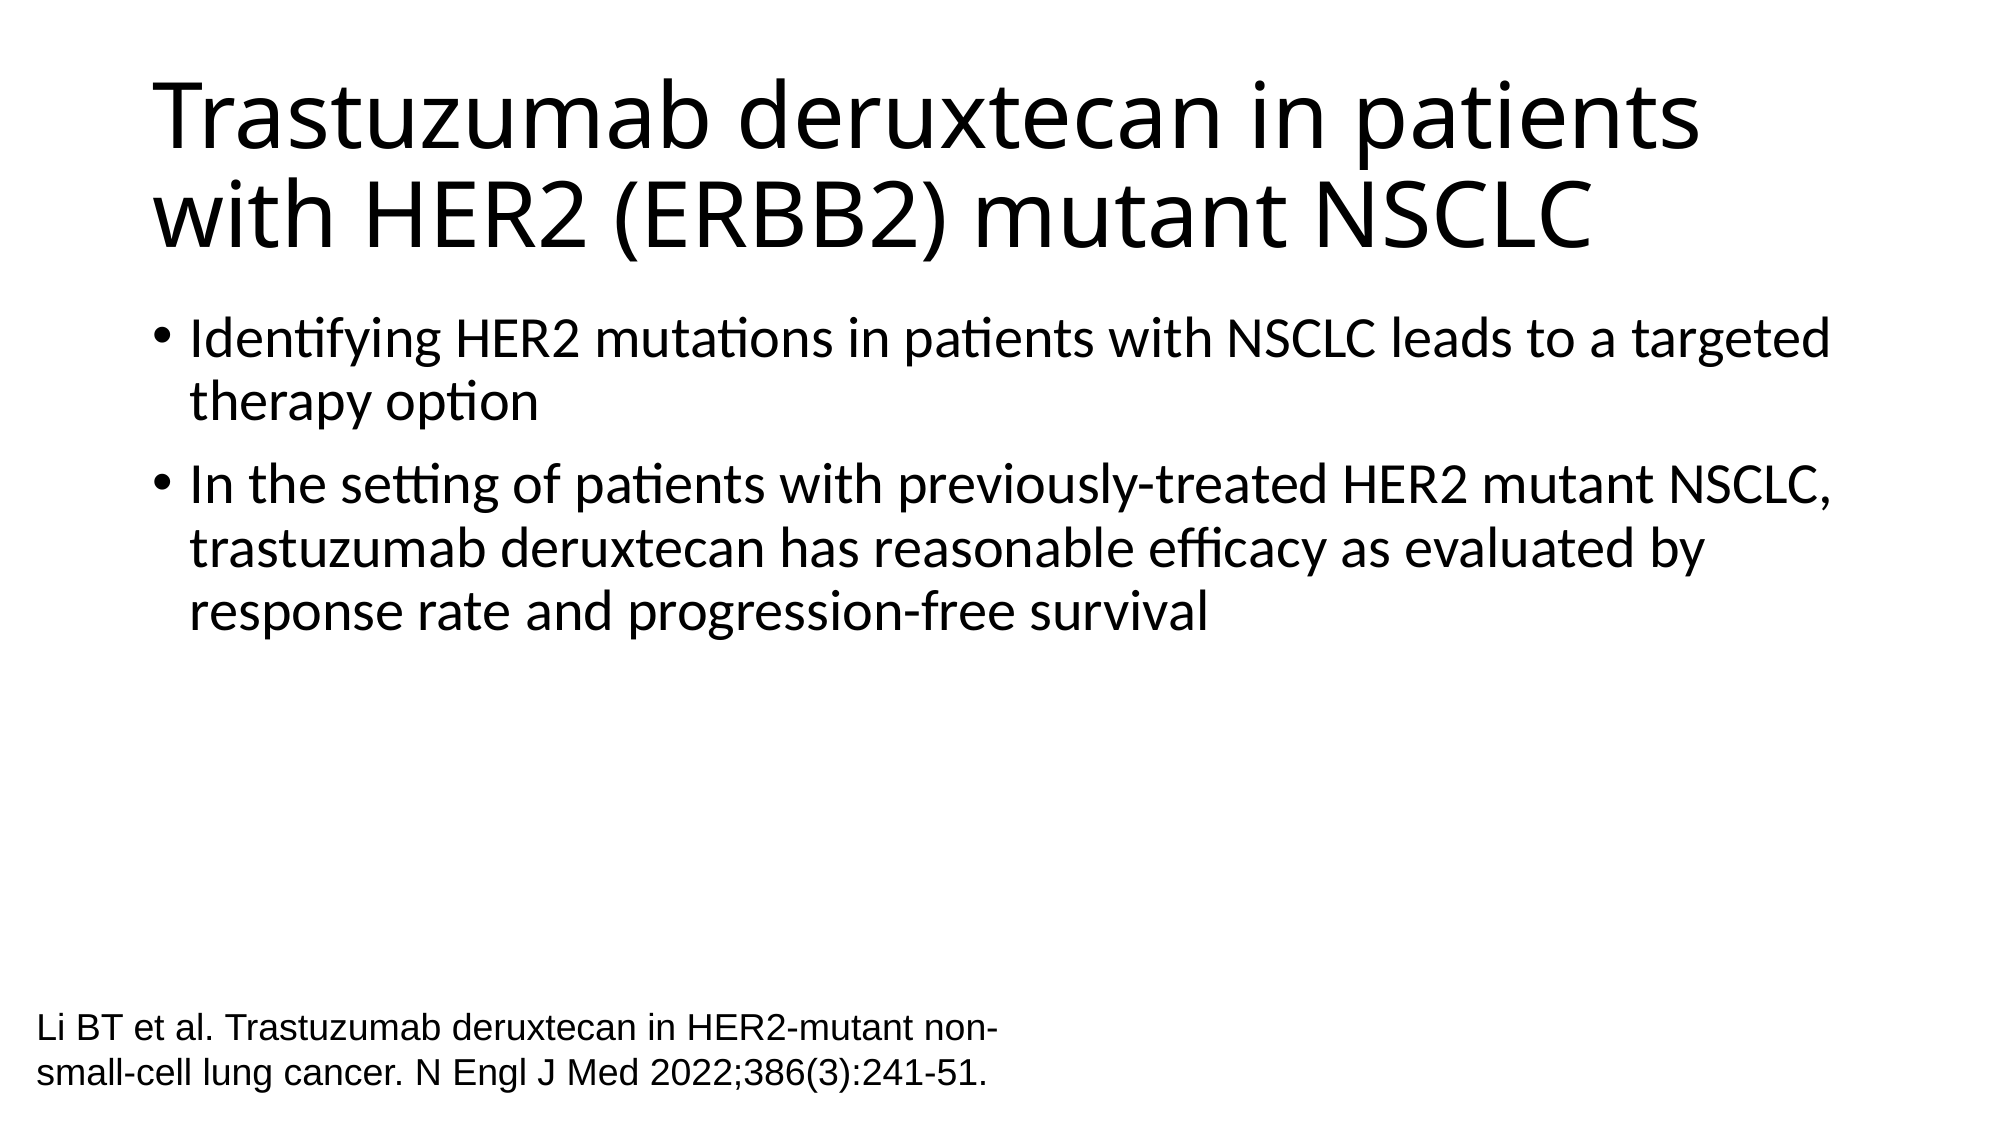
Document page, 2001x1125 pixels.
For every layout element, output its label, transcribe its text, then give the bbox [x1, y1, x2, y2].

text_box Li BT et al. Trastuzumab deruxtecan in HER2-mutant non-small-cell lung cancer. N Engl J Med 2022;386(3):241-51. [21, 995, 1022, 1101]
list Identifying HER2 mutations in patients with NSCLC leads to a targeted therapy option In the setting of patients with previously-treated HER2 mutant NSCLC, trastuzumab deruxtecan has reasonable efficacy as evaluated by response rate and progression-free survival [137, 299, 1863, 1014]
title Trastuzumab deruxtecan in patients with HER2 (ERBB2) mutant NSCLC [137, 59, 1863, 278]
